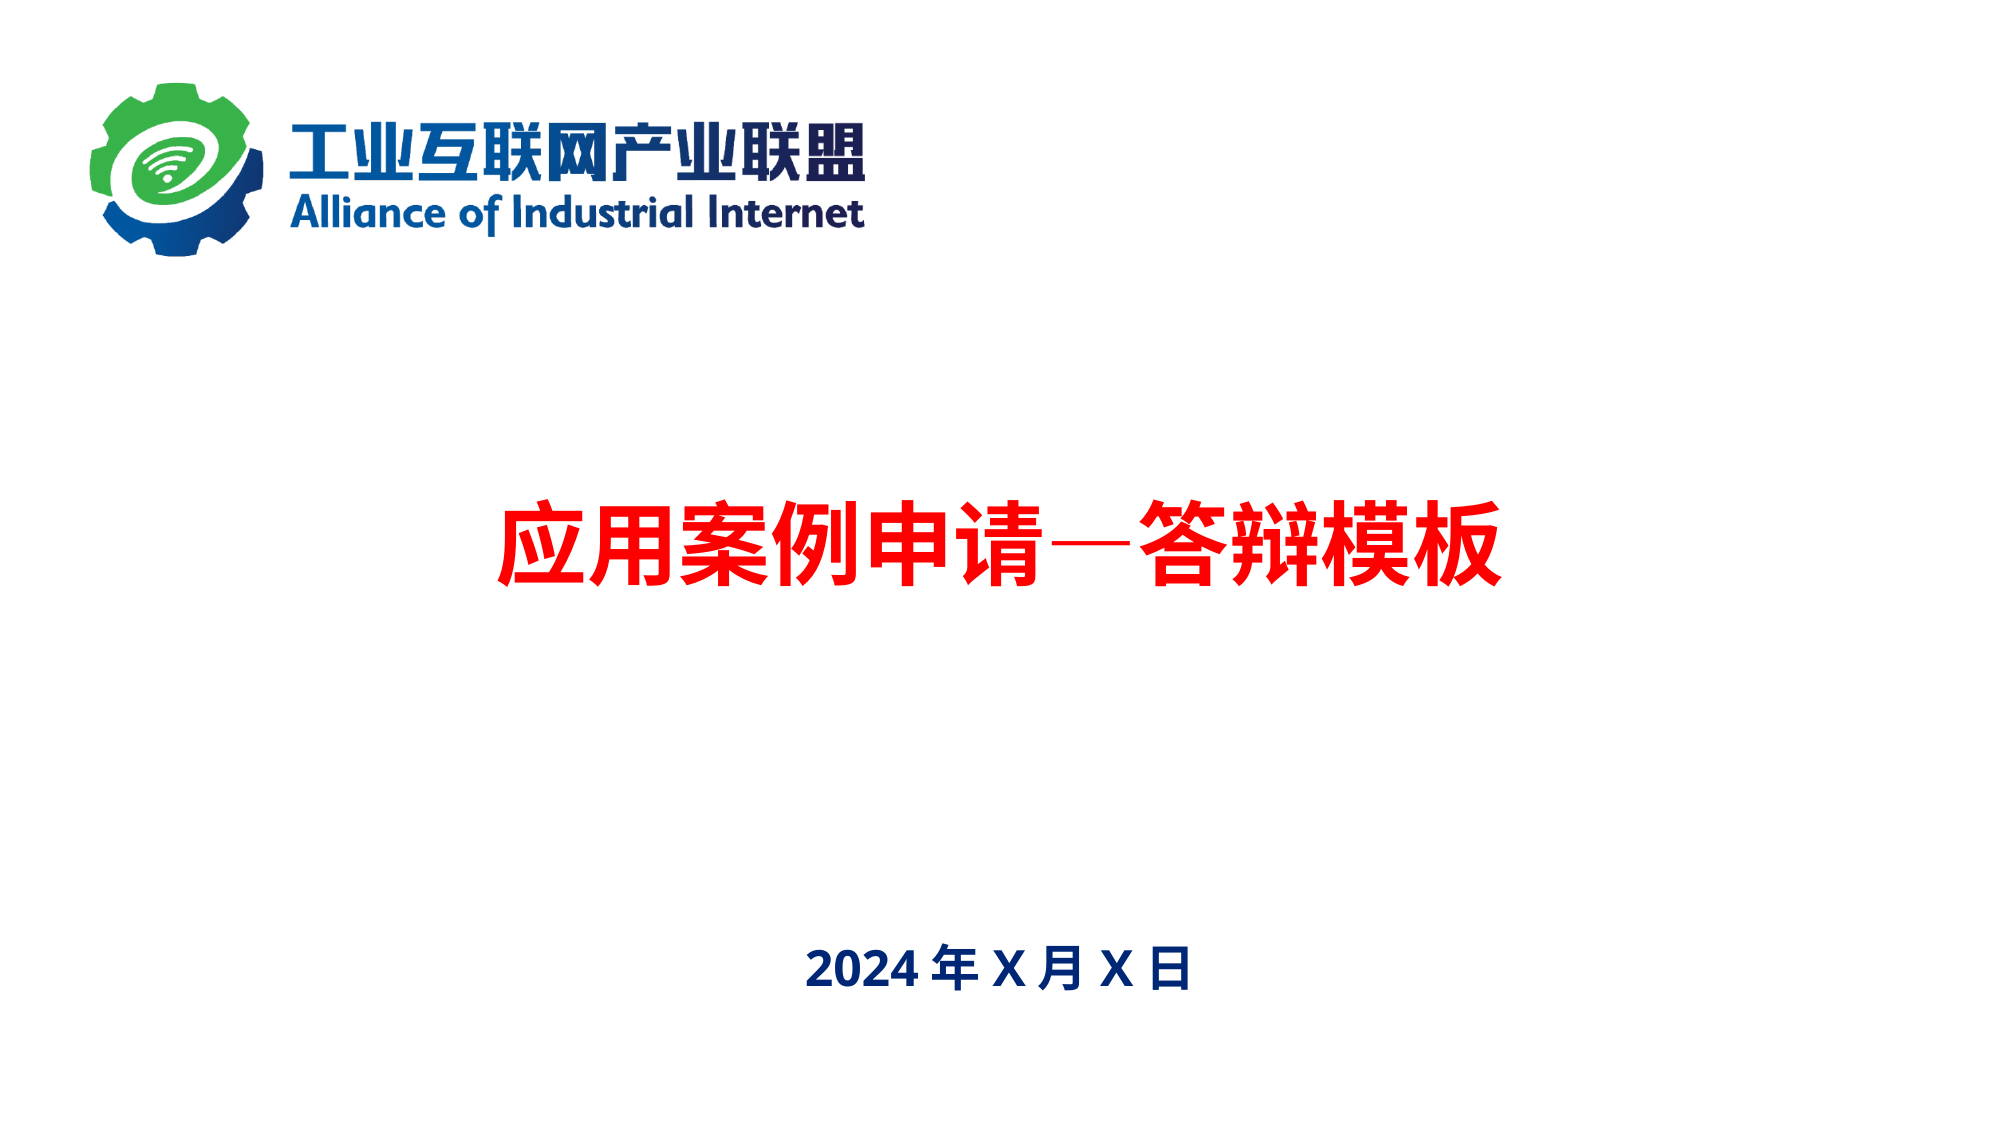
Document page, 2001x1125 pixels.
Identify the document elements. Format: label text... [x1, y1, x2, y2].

text_box 2024年X月X日 [0, 916, 2000, 1063]
text_box 应用案例申请—答辩模板 [0, 479, 2000, 605]
picture [54, 50, 907, 287]
